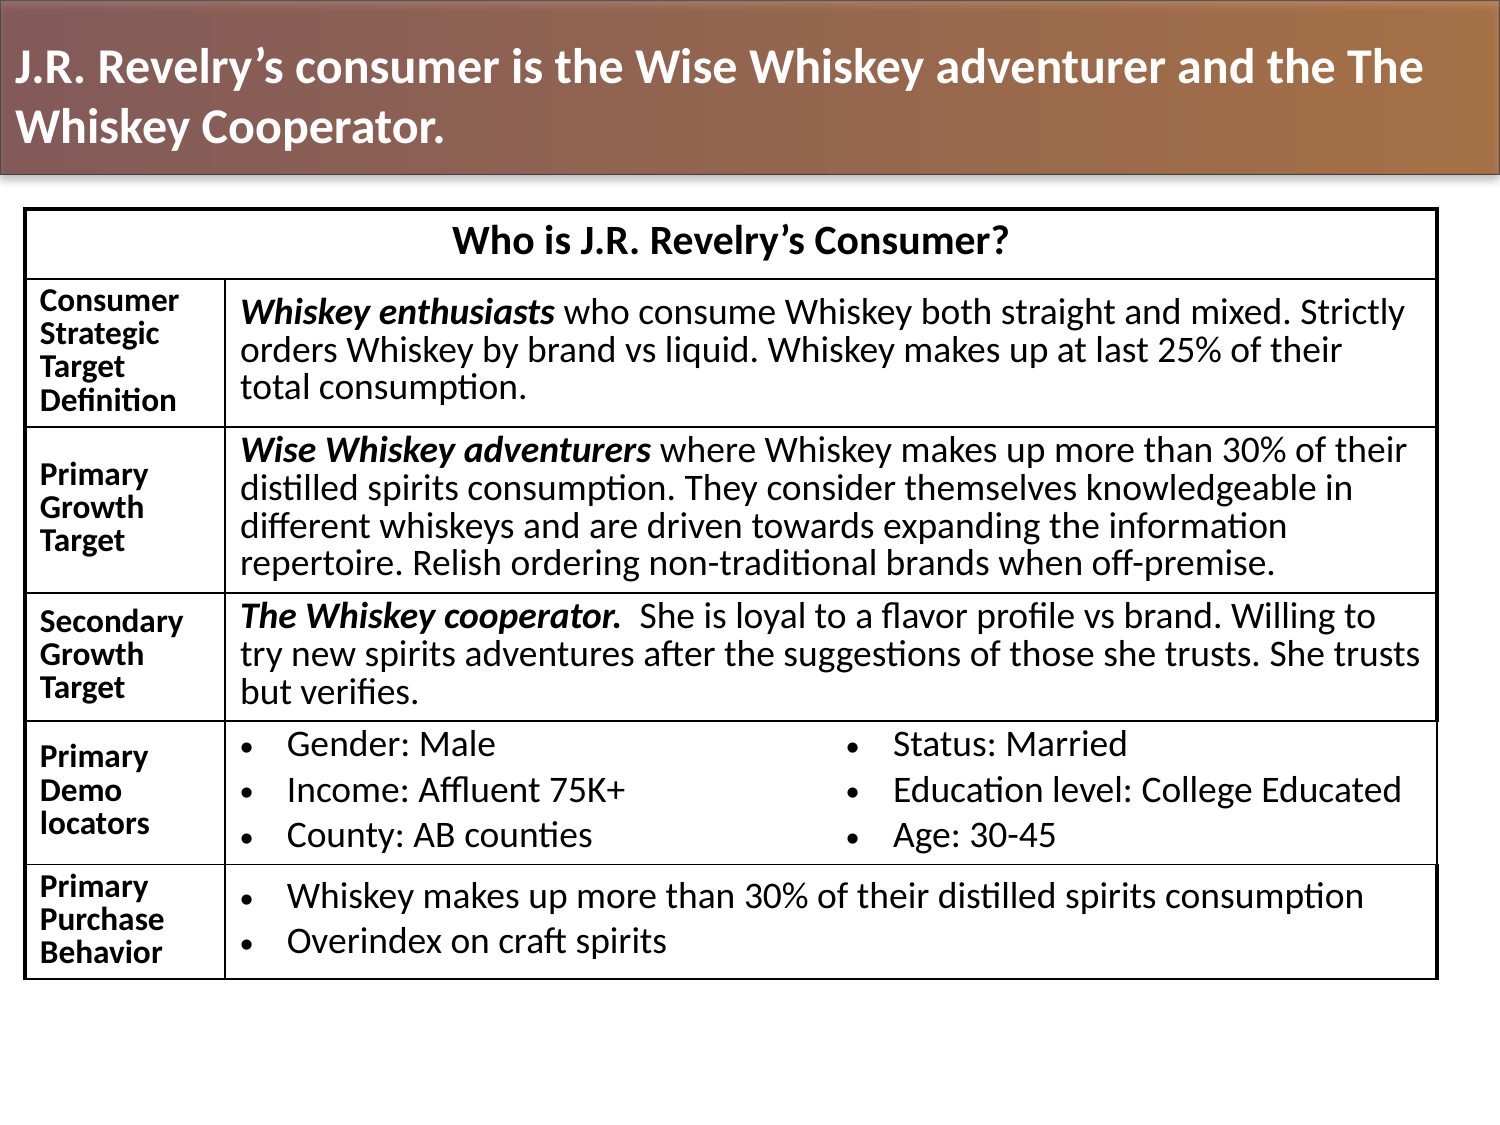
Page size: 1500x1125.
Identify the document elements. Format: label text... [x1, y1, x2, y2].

table_header Who is J.R. Revelry’s Consumer? [27, 211, 1435, 278]
table_cell Primary Purchase Behavior [27, 865, 224, 978]
table_cell Secondary Growth Target [27, 594, 224, 720]
table_cell Primary Growth Target [27, 428, 224, 592]
table_cell Wise Whiskey adventurers where Whiskey makes up more than 30% of their distilled spirits consumption. They consider themselves knowledgeable in different whiskeys and are driven towards expanding the information repertoire. Relish ordering non-traditional brands when off-premise. [226, 428, 1435, 592]
table_cell Consumer Strategic Target Definition [27, 280, 224, 426]
table_cell Primary Demo locators [27, 722, 224, 864]
table_cell Whiskey makes up more than 30% of their distilled spirits consumption Overindex on craft spirits [226, 865, 1435, 978]
table_cell Gender: Male Income: Affluent 75K+ County: AB counties [226, 722, 831, 864]
text_box J.R. Revelry’s consumer is the Wise Whiskey adventurer and the The Whiskey Cooperator. [0, 0, 1500, 188]
table_cell The Whiskey cooperator. She is loyal to a flavor profile vs brand. Willing to try new spirits adventures after the suggestions of those she trusts. She trusts but verifies. [226, 594, 1435, 720]
table_cell Status: Married Education level: College Educated Age: 30-45 [831, 722, 1436, 864]
table_cell Whiskey enthusiasts who consume Whiskey both straight and mixed. Strictly orders Whiskey by brand vs liquid. Whiskey makes up at last 25% of their total consumption. [226, 280, 1435, 426]
